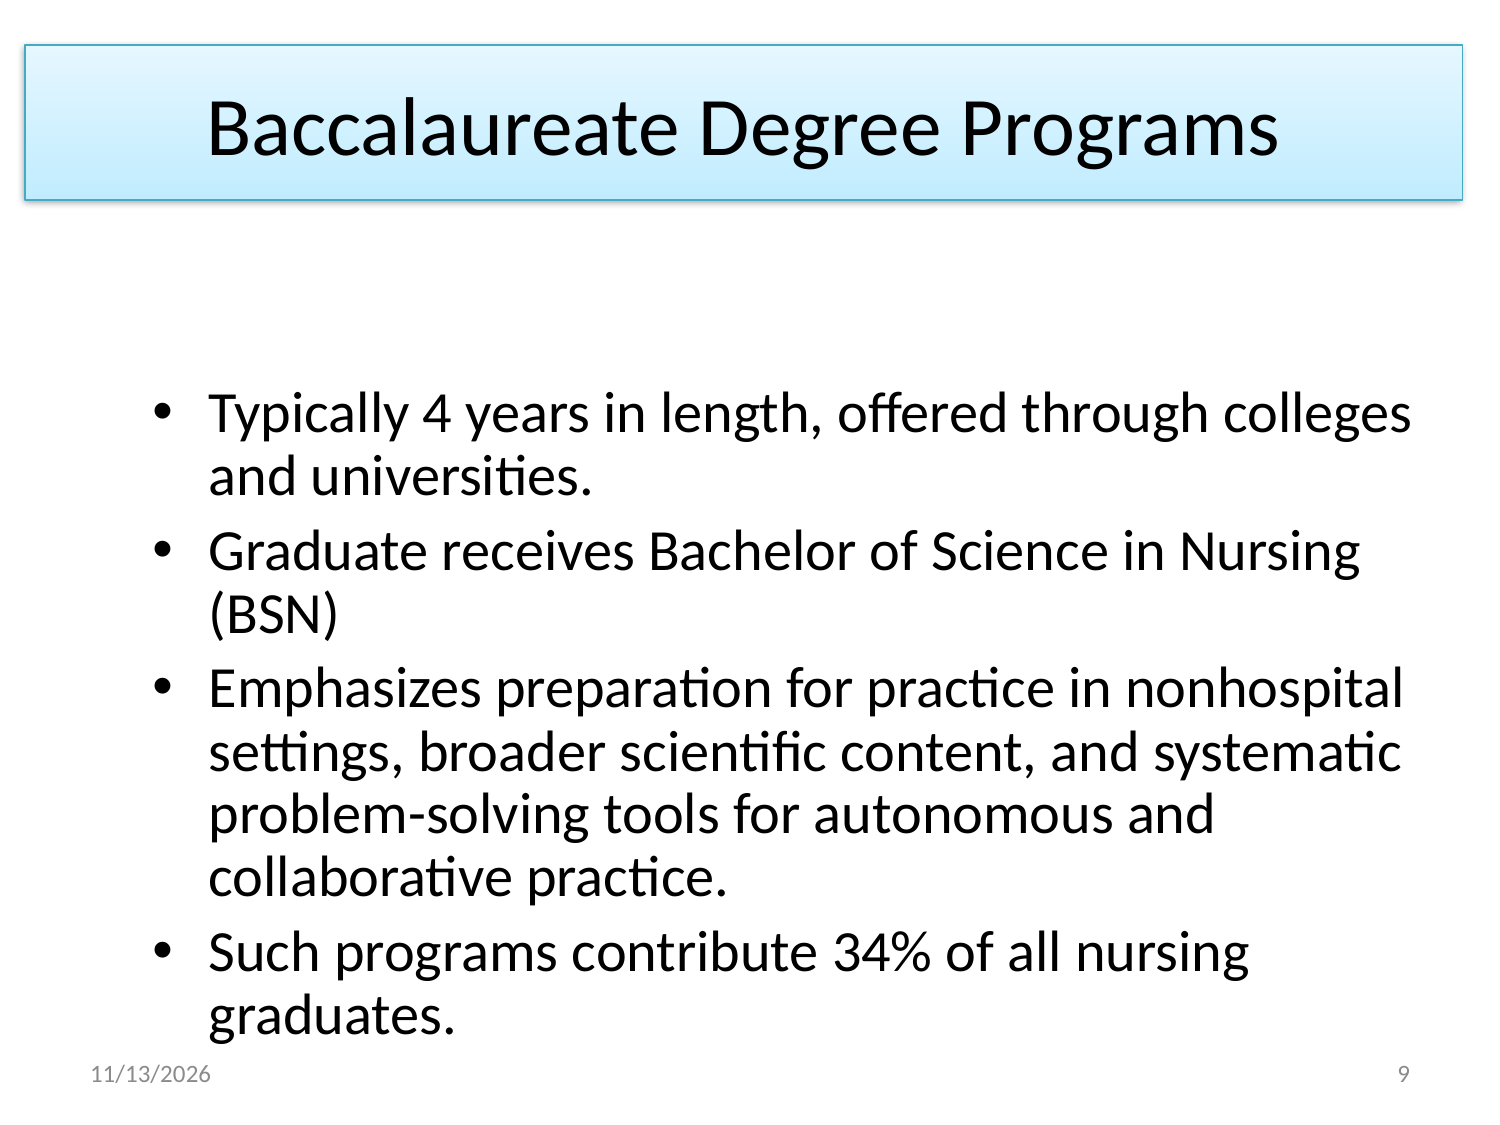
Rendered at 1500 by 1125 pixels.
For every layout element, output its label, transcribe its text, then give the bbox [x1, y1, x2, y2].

list Typically 4 years in length, offered through colleges and universities. Graduate receives Bachelor of Science in Nursing (BSN) Emphasizes preparation for practice in nonhospital settings, broader scientific content, and systematic problem-solving tools for autonomous and collaborative practice. Such programs contribute 34% of all nursing graduates. [137, 375, 1468, 1063]
slide_number 9 [1074, 1042, 1425, 1103]
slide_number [75, 1042, 425, 1103]
title Baccalaureate Degree Programs [24, 44, 1463, 201]
